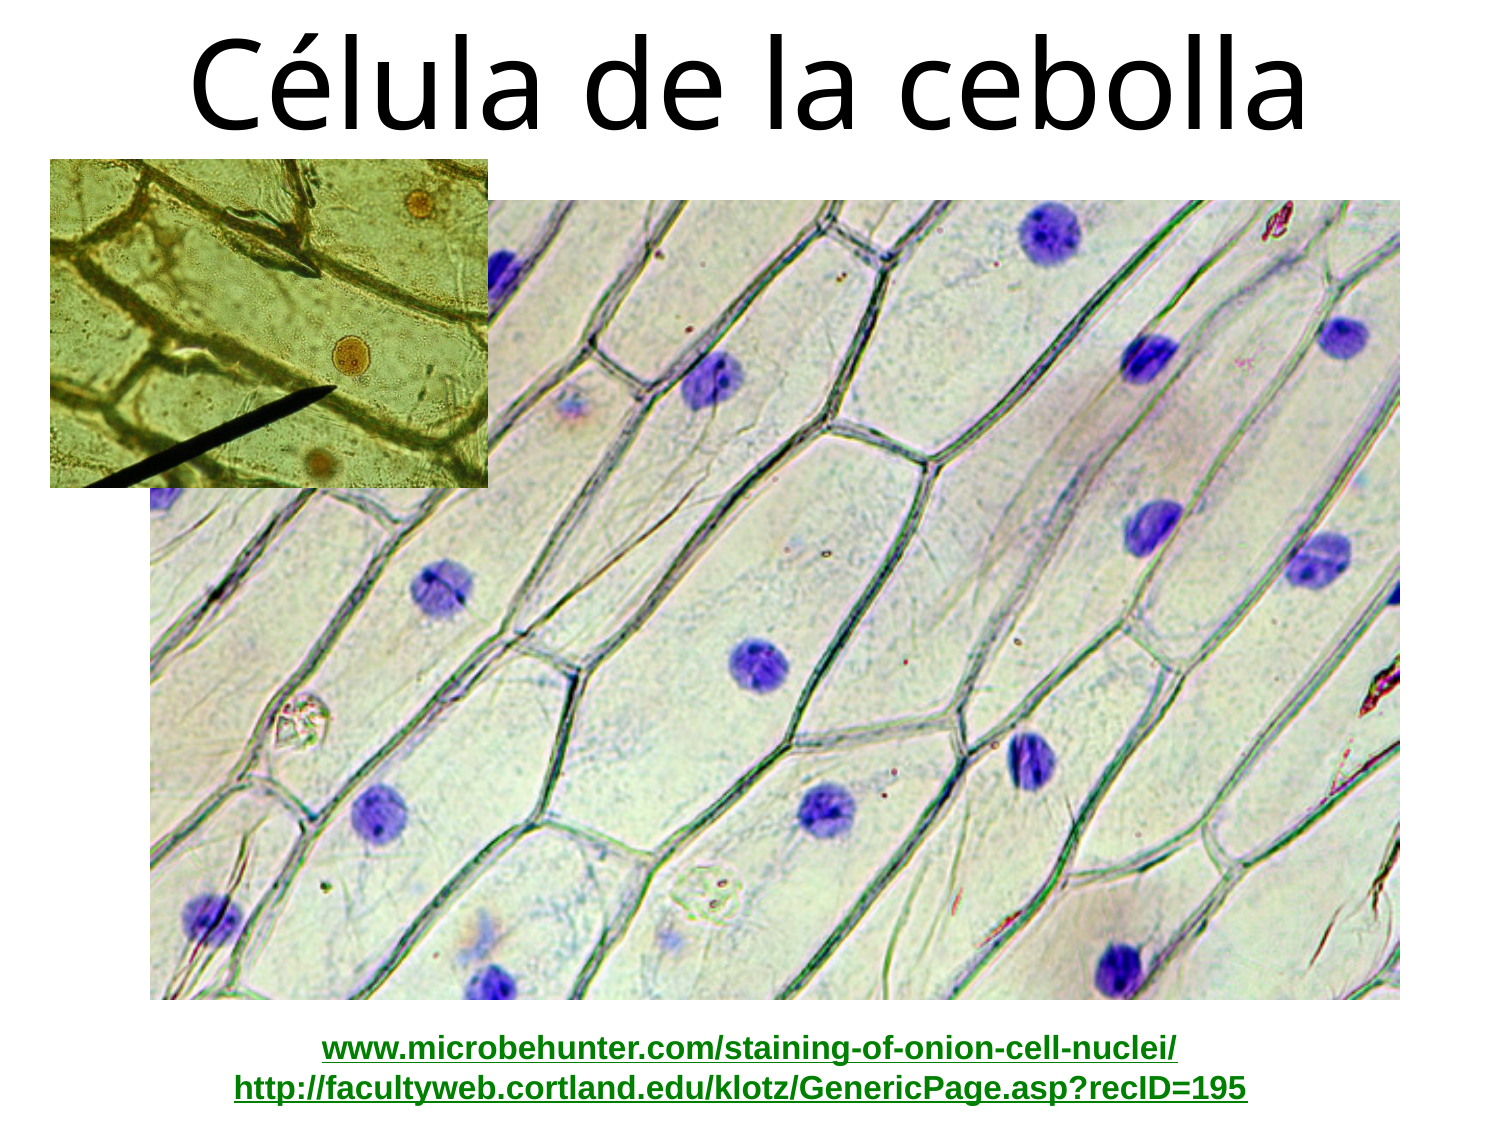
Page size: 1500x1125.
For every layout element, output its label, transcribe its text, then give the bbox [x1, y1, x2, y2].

footer www.microbehunter.com/staining-of-onion-cell-nuclei/ http://facultyweb.cortland.edu/klotz/GenericPage.asp?recID=195 [0, 1025, 1500, 1108]
picture [49, 159, 1401, 1001]
title Célula de la cebolla [0, 0, 1500, 160]
